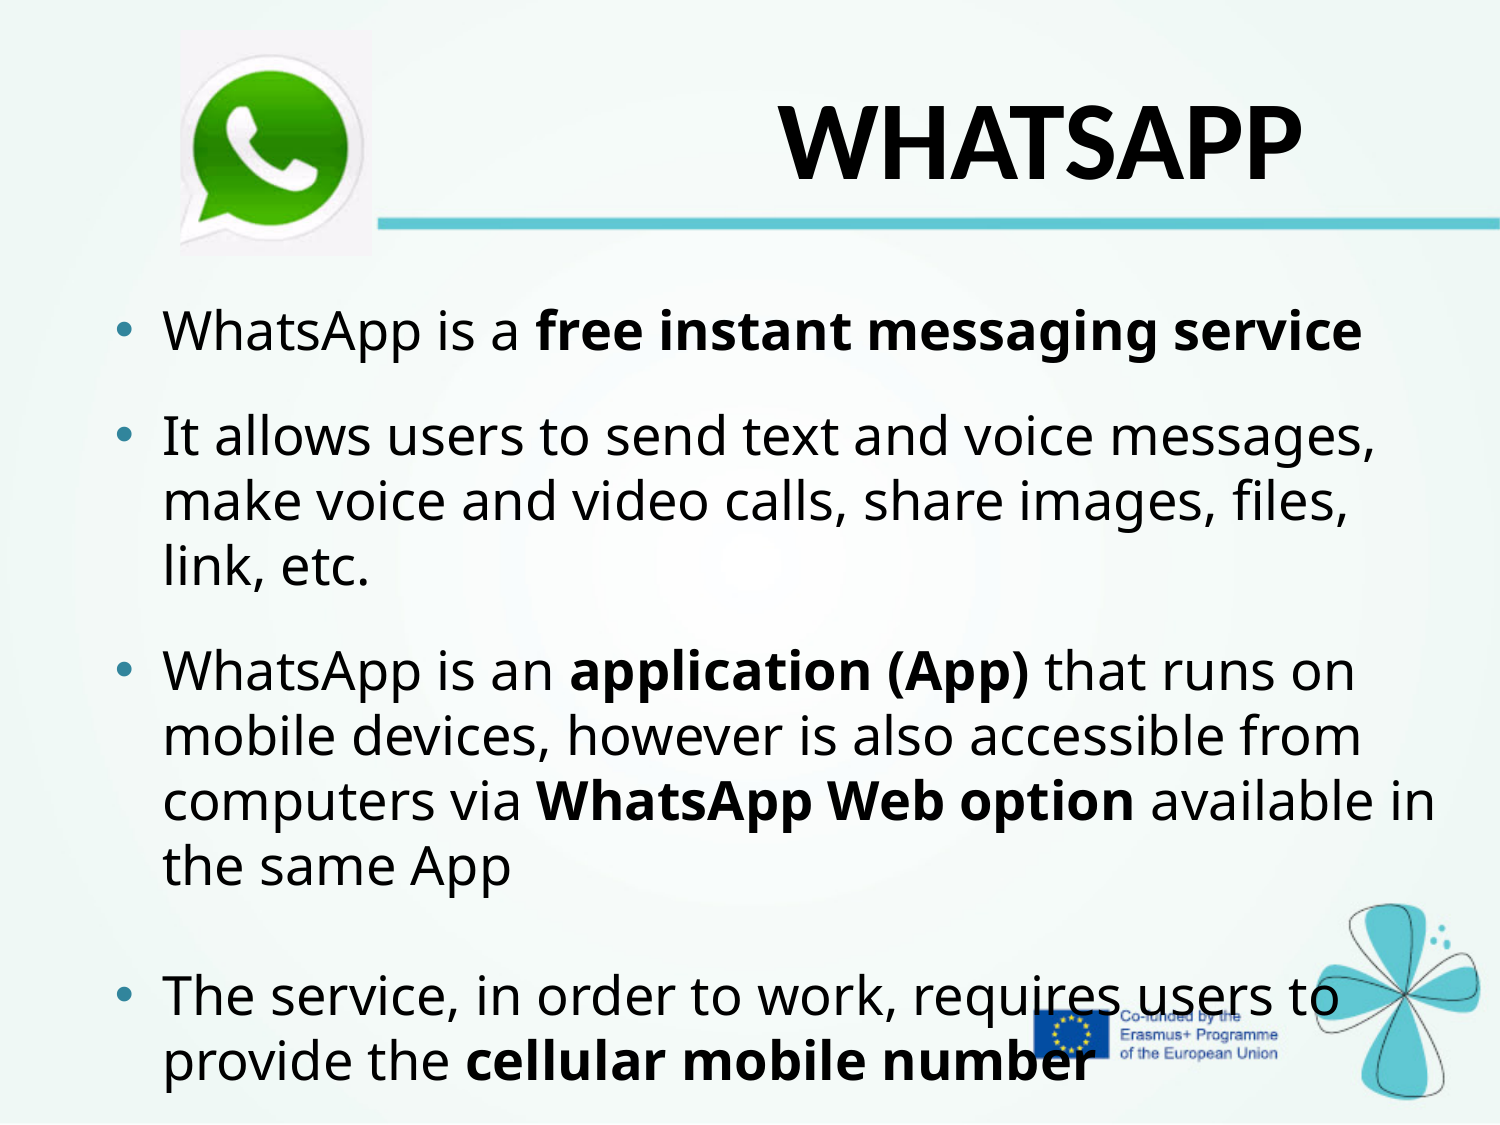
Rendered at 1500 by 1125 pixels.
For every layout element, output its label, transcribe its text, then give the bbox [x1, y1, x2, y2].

text_box WHATSAPP [670, 59, 1320, 210]
text_box WhatsApp is a free instant messaging service It allows users to send text and voice messages, make voice and video calls, share images, files, link, etc. WhatsApp is an application (App) that runs on mobile devices, however is also accessible from computers via WhatsApp Web option available in the same App The service, in order to work, requires users to provide the cellular mobile number [100, 289, 1459, 1099]
picture [0, 0, 1500, 1125]
